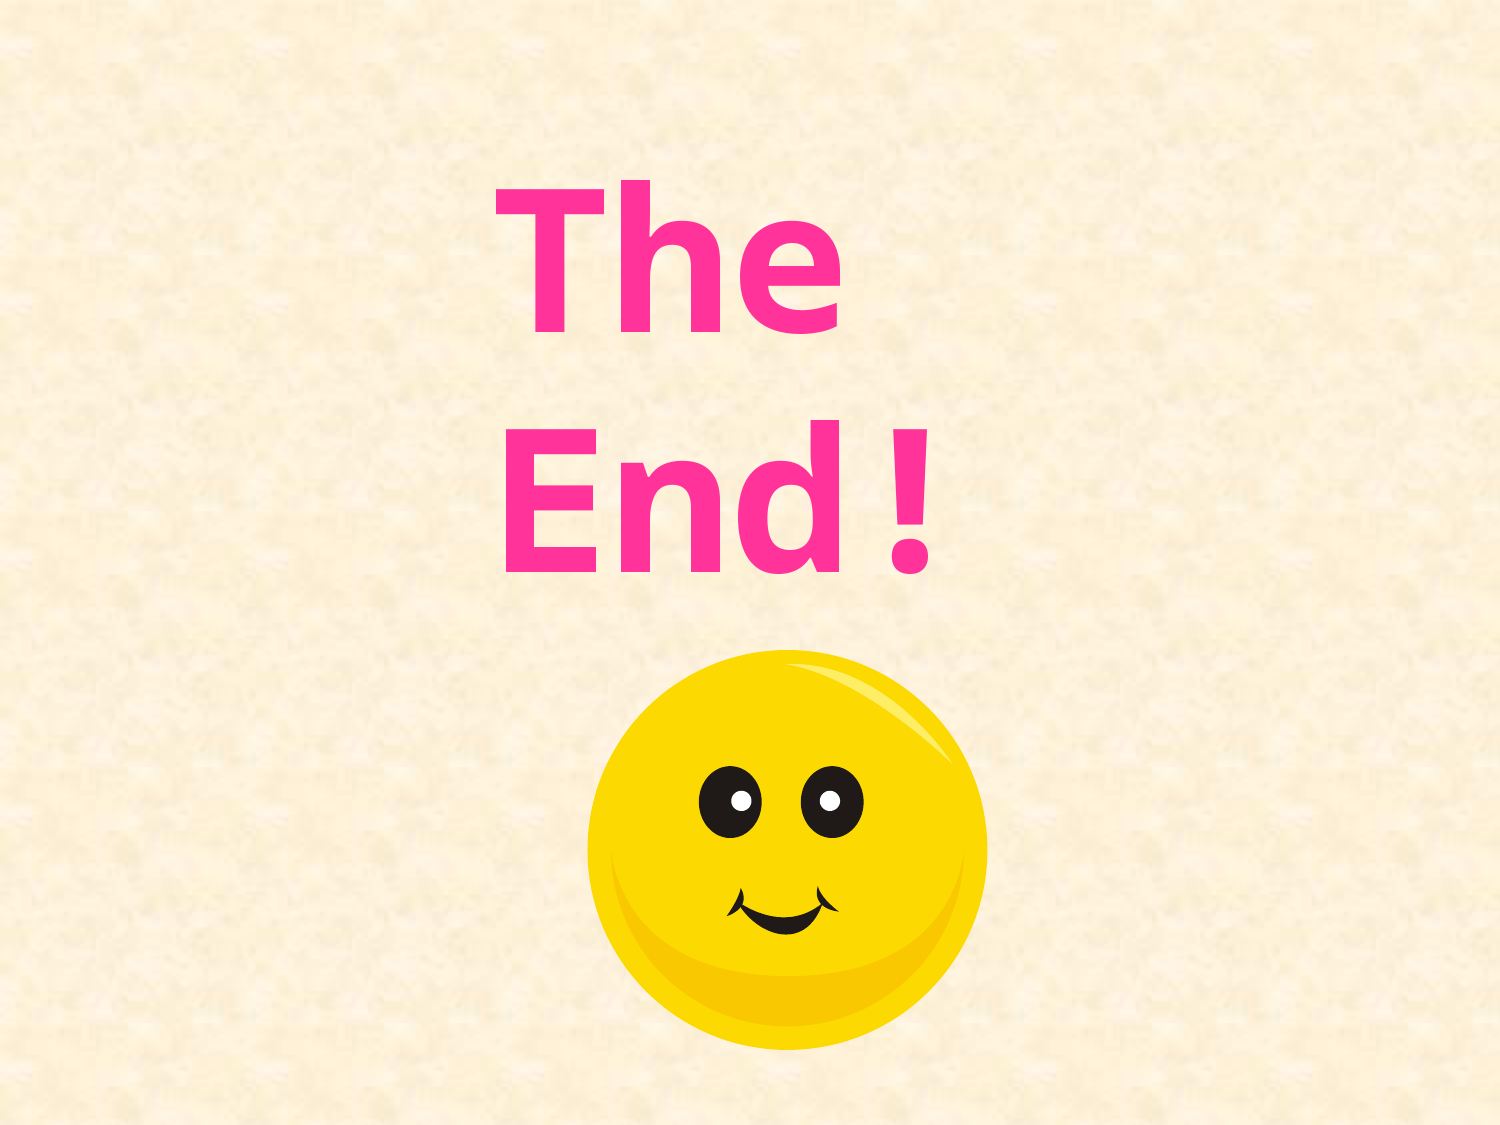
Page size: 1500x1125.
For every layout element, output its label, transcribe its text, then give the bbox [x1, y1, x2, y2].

picture [0, 0, 1500, 1125]
text_box The End! [475, 124, 986, 620]
